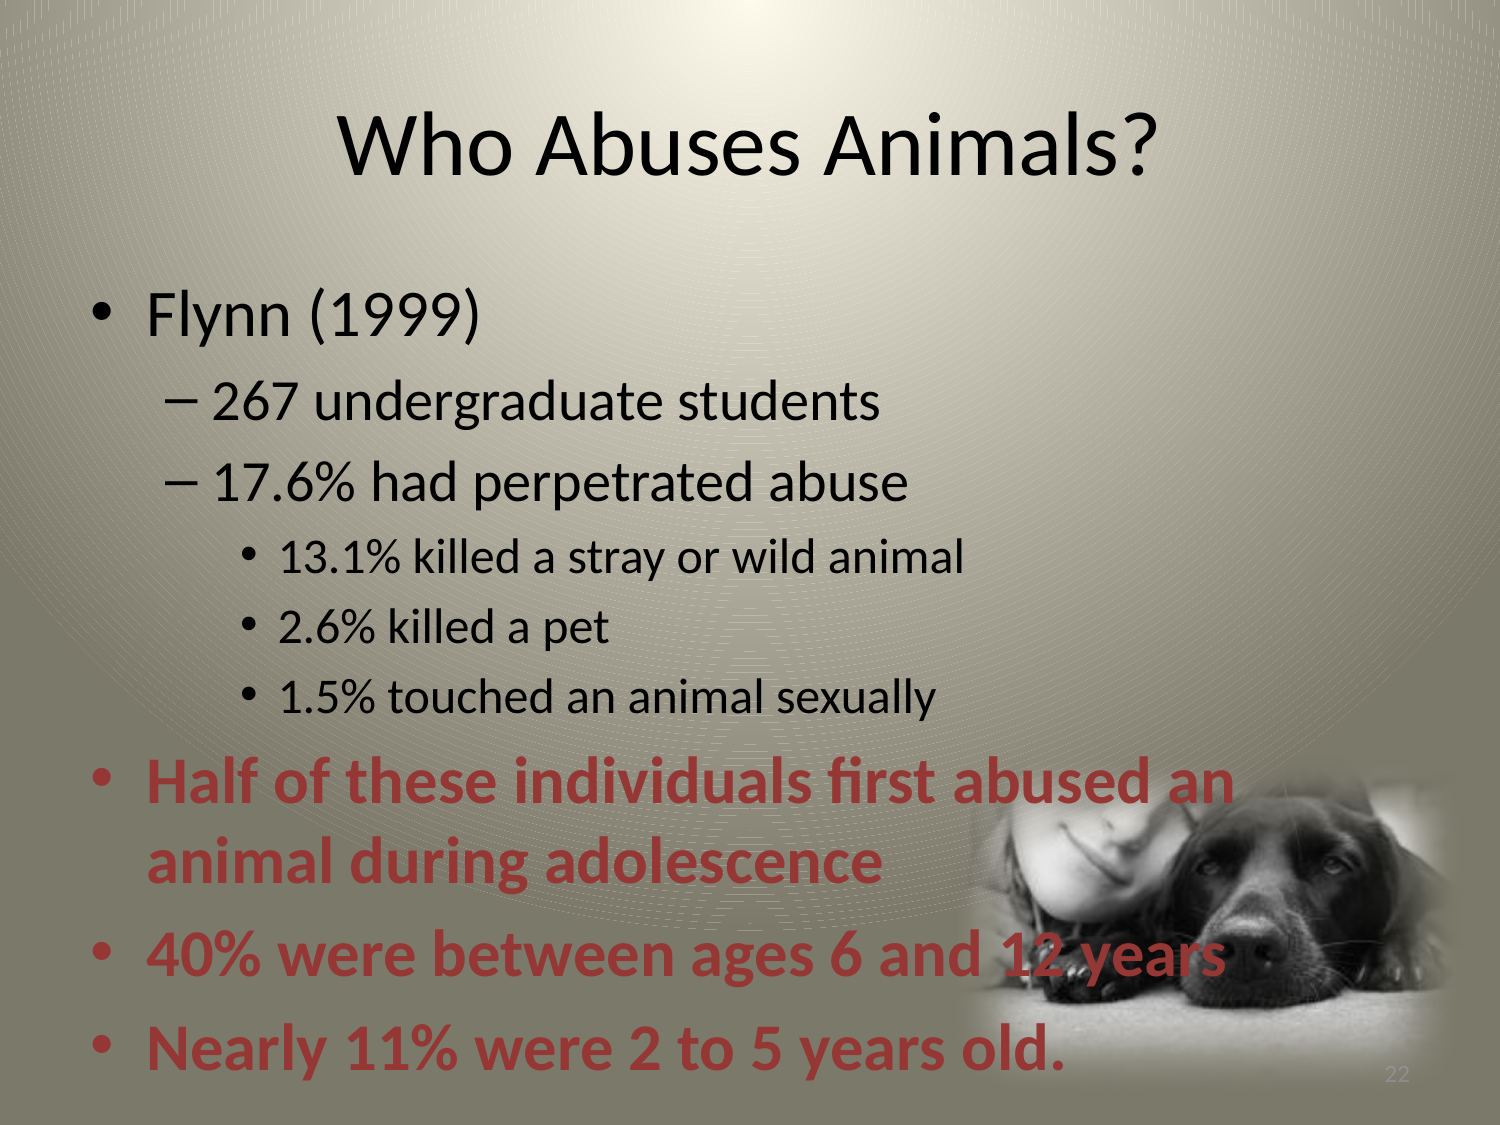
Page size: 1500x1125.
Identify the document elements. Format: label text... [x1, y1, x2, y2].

title Who Abuses Animals? [75, 45, 1425, 233]
list Flynn (1999) 267 undergraduate students 17.6% had perpetrated abuse 13.1% killed a stray or wild animal 2.6% killed a pet 1.5% touched an animal sexually Half of these individuals first abused an animal during adolescence 40% were between ages 6 and 12 years Nearly 11% were 2 to 5 years old. [75, 262, 1425, 1106]
slide_number 22 [1074, 1042, 1425, 1103]
